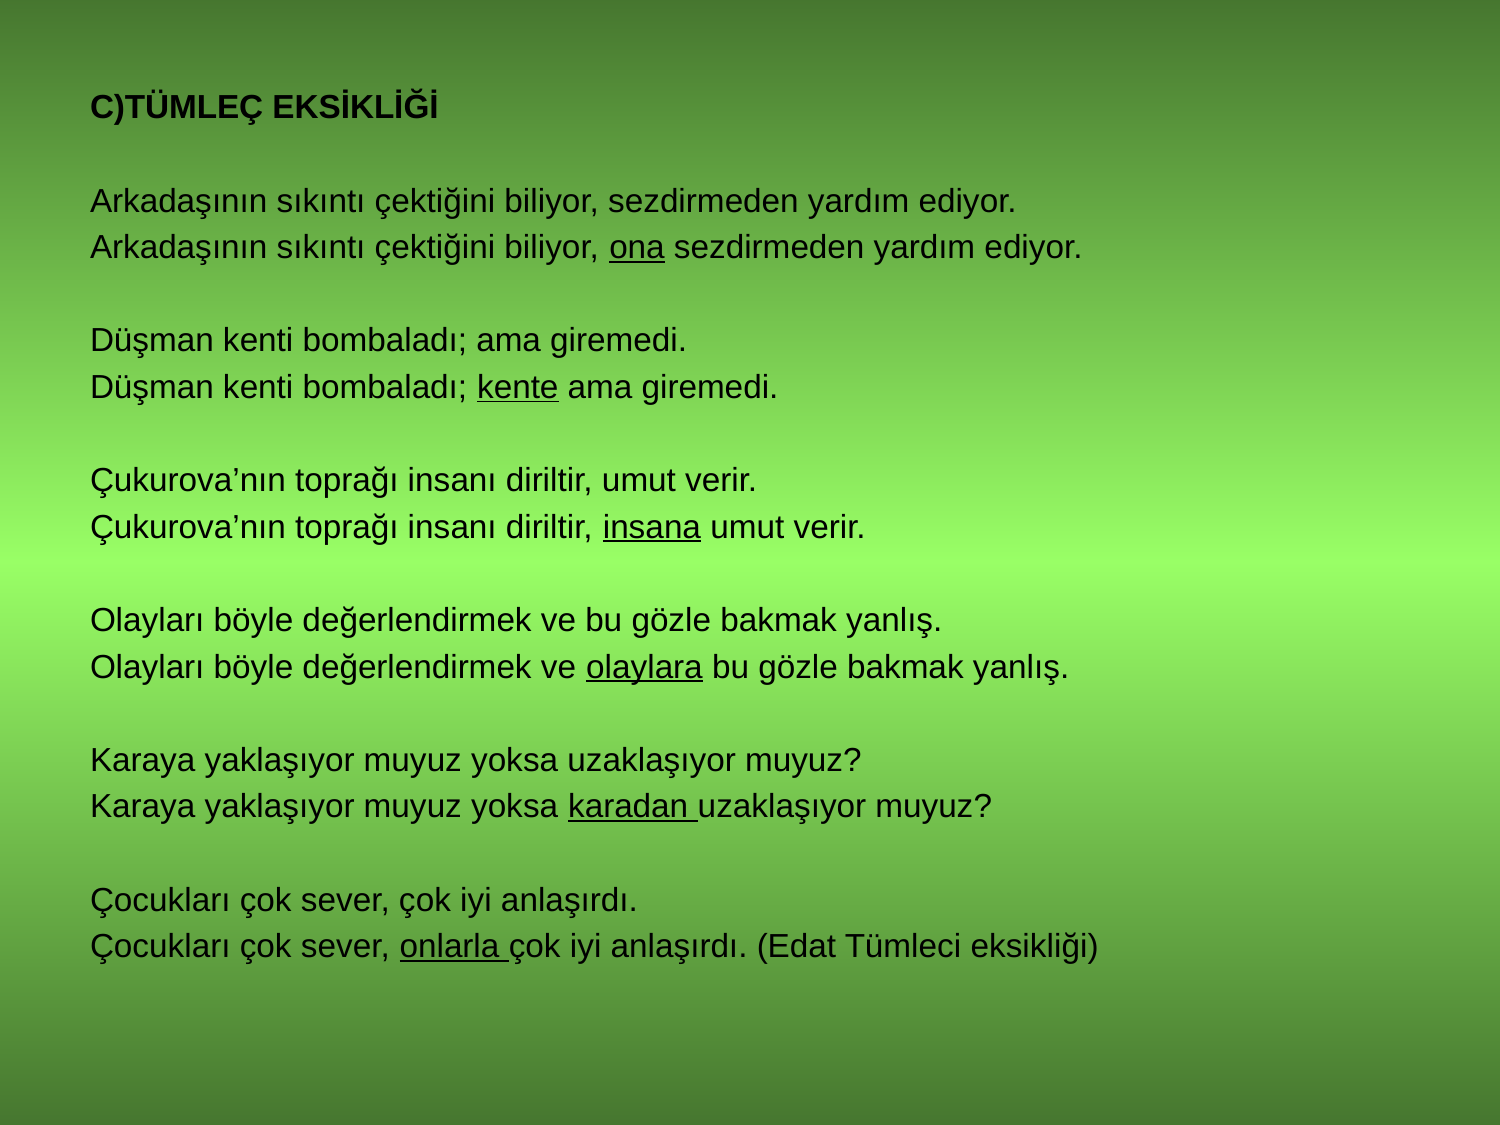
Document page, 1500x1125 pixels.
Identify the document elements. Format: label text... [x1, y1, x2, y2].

list C)TÜMLEÇ EKSİKLİĞİ Arkadaşının sıkıntı çektiğini biliyor, sezdirmeden yardım ediyor. Arkadaşının sıkıntı çektiğini biliyor, ona sezdirmeden yardım ediyor. Düşman kenti bombaladı; ama giremedi. Düşman kenti bombaladı; kente ama giremedi. Çukurova’nın toprağı insanı diriltir, umut verir. Çukurova’nın toprağı insanı diriltir, insana umut verir. Olayları böyle değerlendirmek ve bu gözle bakmak yanlış. Olayları böyle değerlendirmek ve olaylara bu gözle bakmak yanlış. Karaya yaklaşıyor muyuz yoksa uzaklaşıyor muyuz? Karaya yaklaşıyor muyuz yoksa karadan uzaklaşıyor muyuz? Çocukları çok sever, çok iyi anlaşırdı. Çocukları çok sever, onlarla çok iyi anlaşırdı. (Edat Tümleci eksikliği) [74, 77, 1426, 1006]
